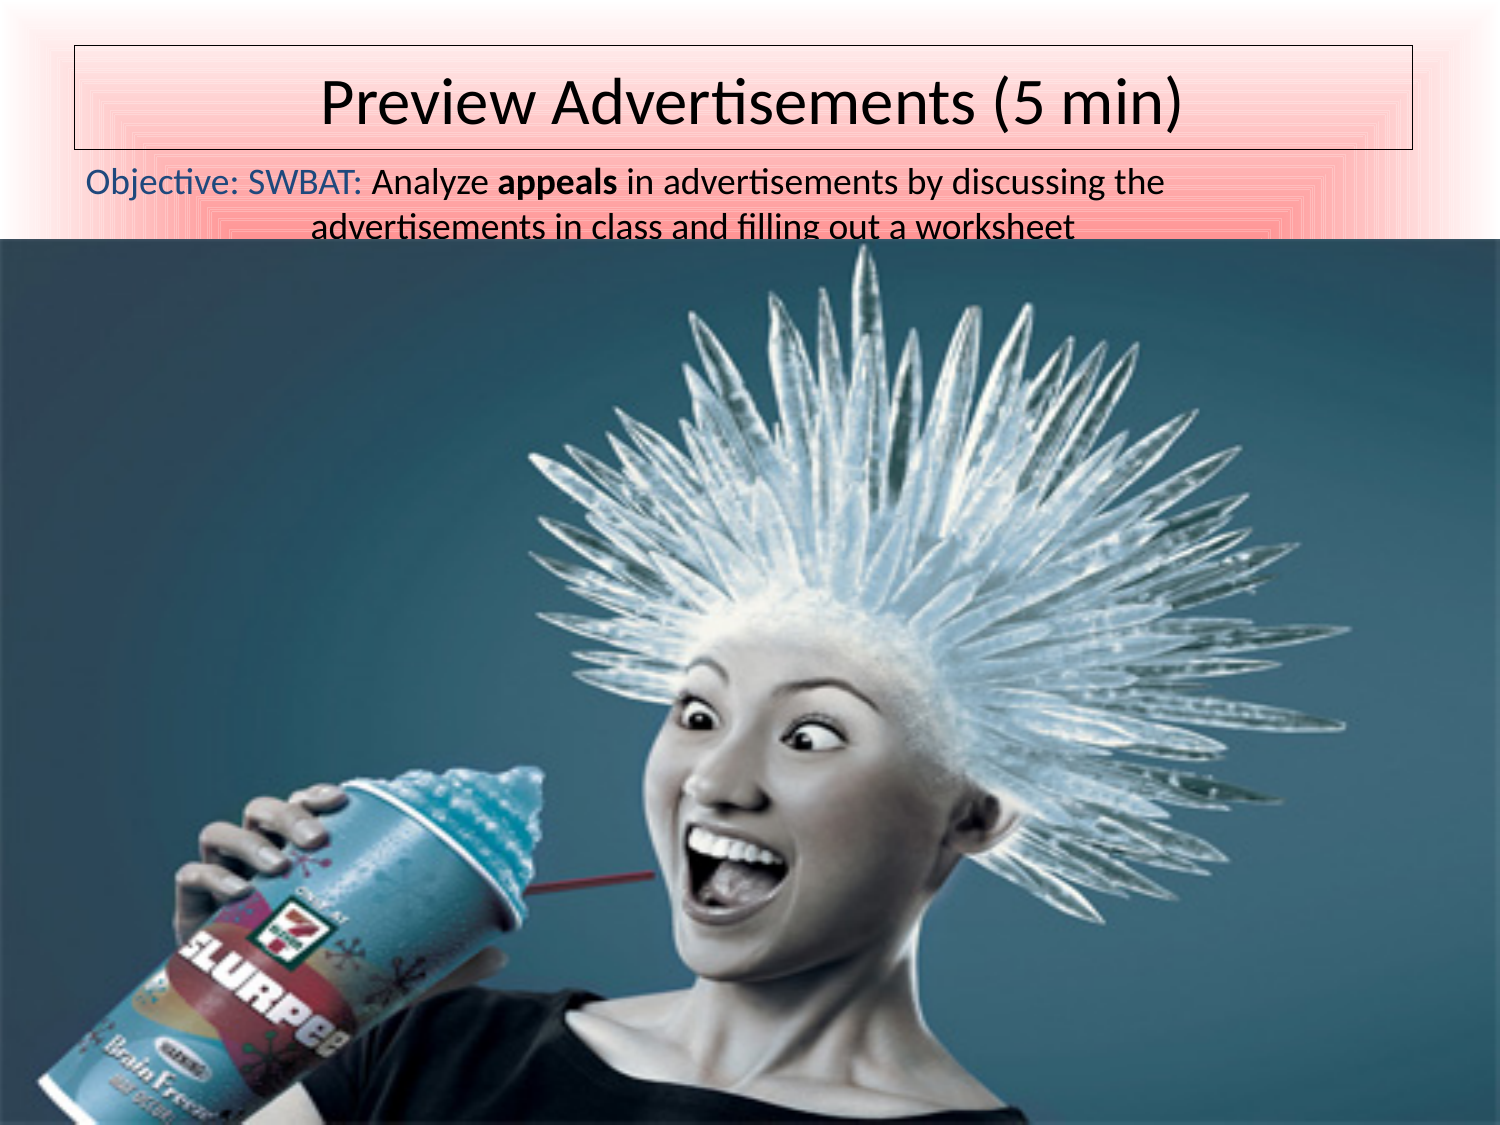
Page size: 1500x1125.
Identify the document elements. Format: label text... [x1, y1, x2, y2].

picture [0, 239, 1500, 1125]
text_box Preview Advertisements (5 min) [74, 45, 1413, 149]
text_box Objective: SWBAT: Analyze appeals in advertisements by discussing the advertisements in class and filling out a worksheet [70, 149, 1413, 237]
